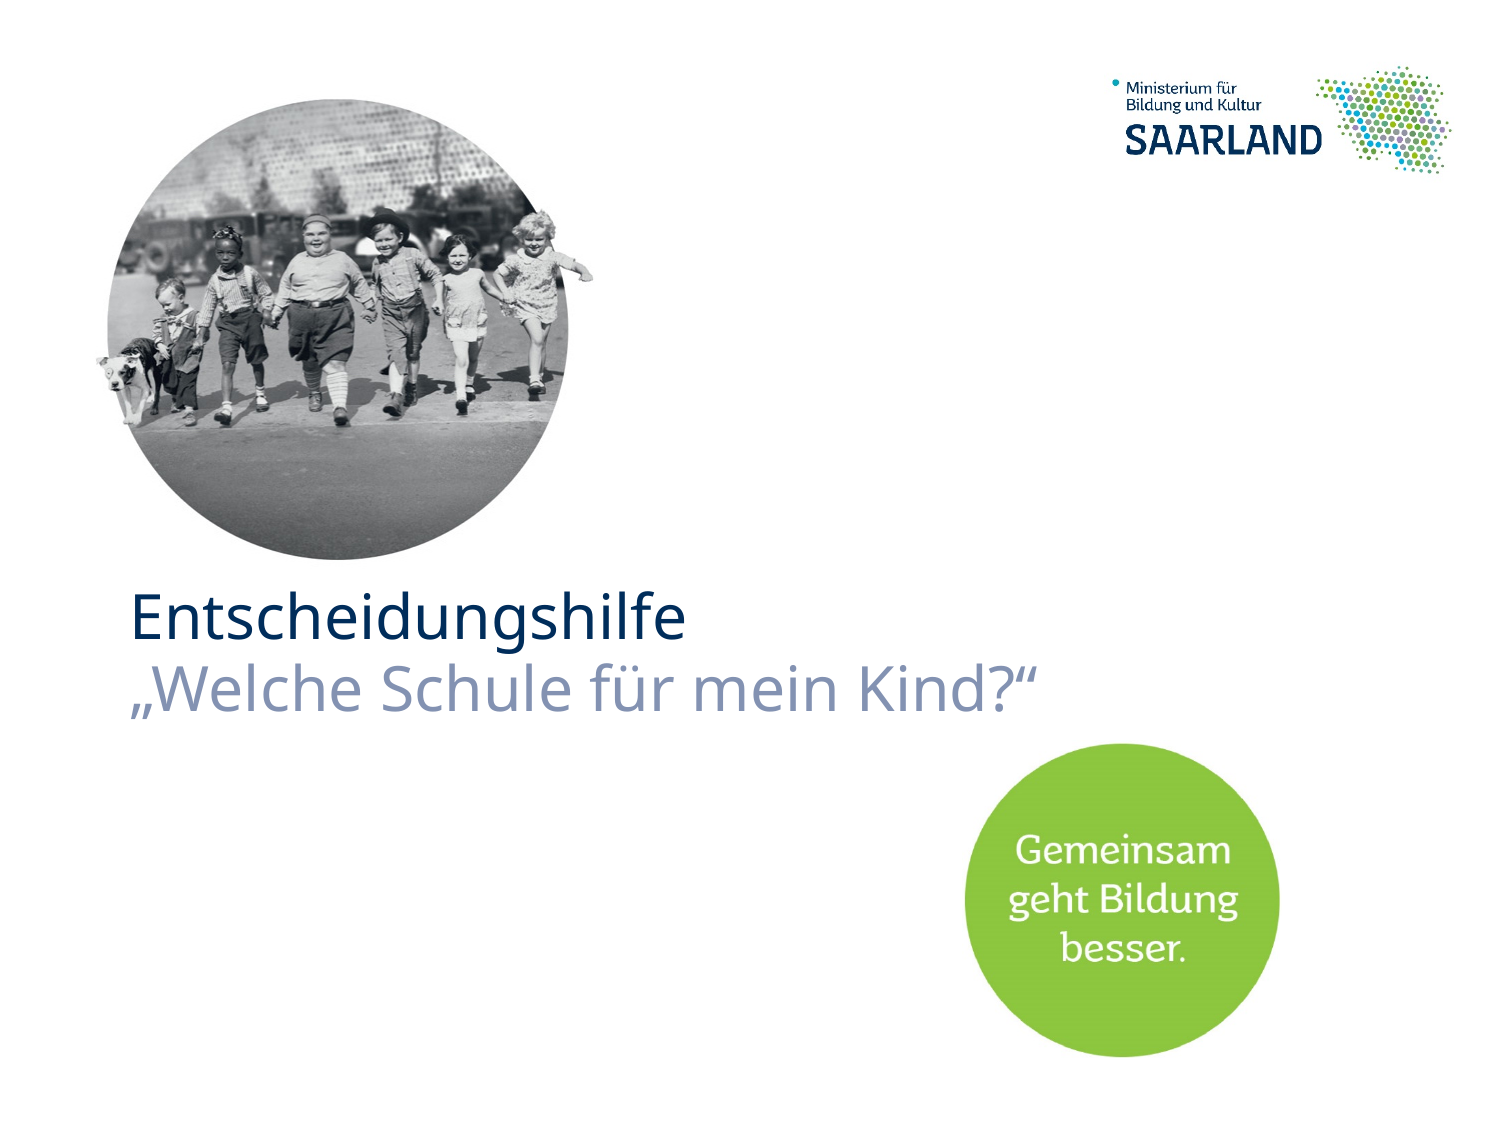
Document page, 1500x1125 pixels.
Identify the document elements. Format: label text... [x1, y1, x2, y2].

picture [1104, 51, 1466, 198]
picture [962, 740, 1282, 1060]
picture [64, 74, 597, 584]
title Entscheidungshilfe „Welche Schule für mein Kind?“ [129, 582, 1500, 848]
